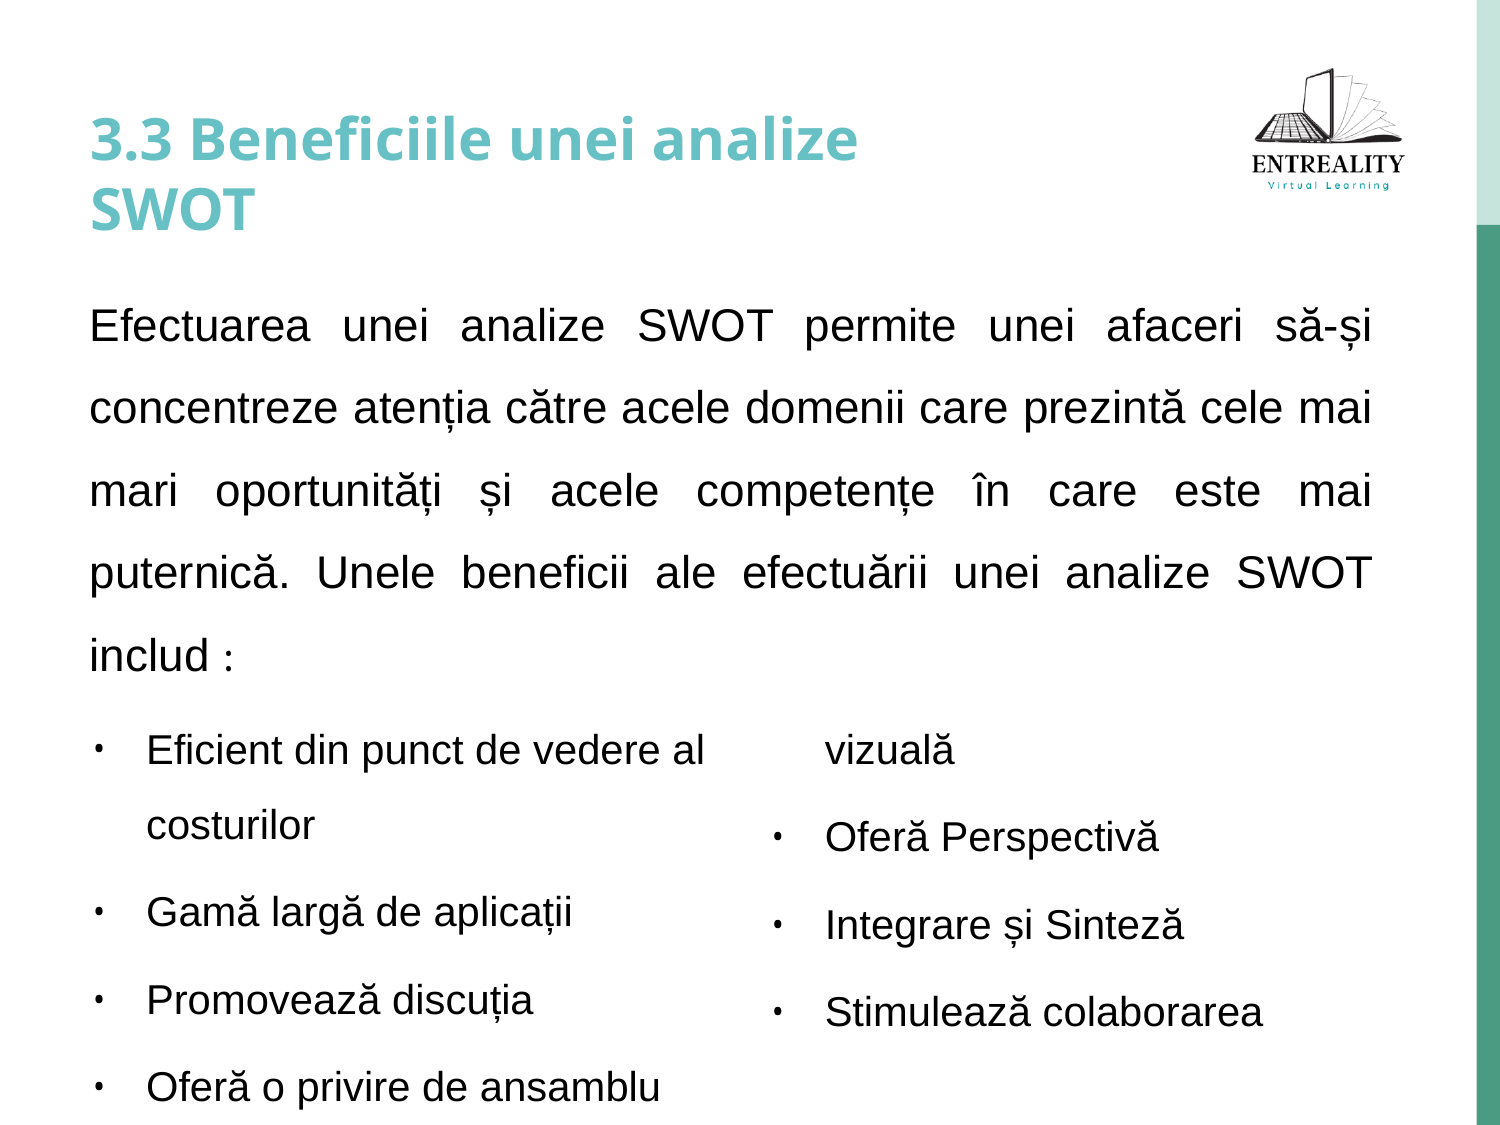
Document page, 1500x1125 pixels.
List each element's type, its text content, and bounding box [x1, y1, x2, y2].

picture [1198, 0, 1458, 259]
text_box Efectuarea unei analize SWOT permite unei afaceri să-și concentreze atenția către acele domenii care prezintă cele mai mari oportunități și acele competențe în care este mai puternică. Unele beneficii ale efectuării unei analize SWOT includ : [75, 260, 1389, 688]
text_box Eficient din punct de vedere al costurilor Gamă largă de aplicații Promovează discuția Oferă o privire de ansamblu vizuală Oferă Perspectivă Integrare și Sinteză Stimulează colaborarea [75, 690, 1463, 1125]
title 3.3 Beneficiile unei analize SWOT [75, 25, 1025, 250]
